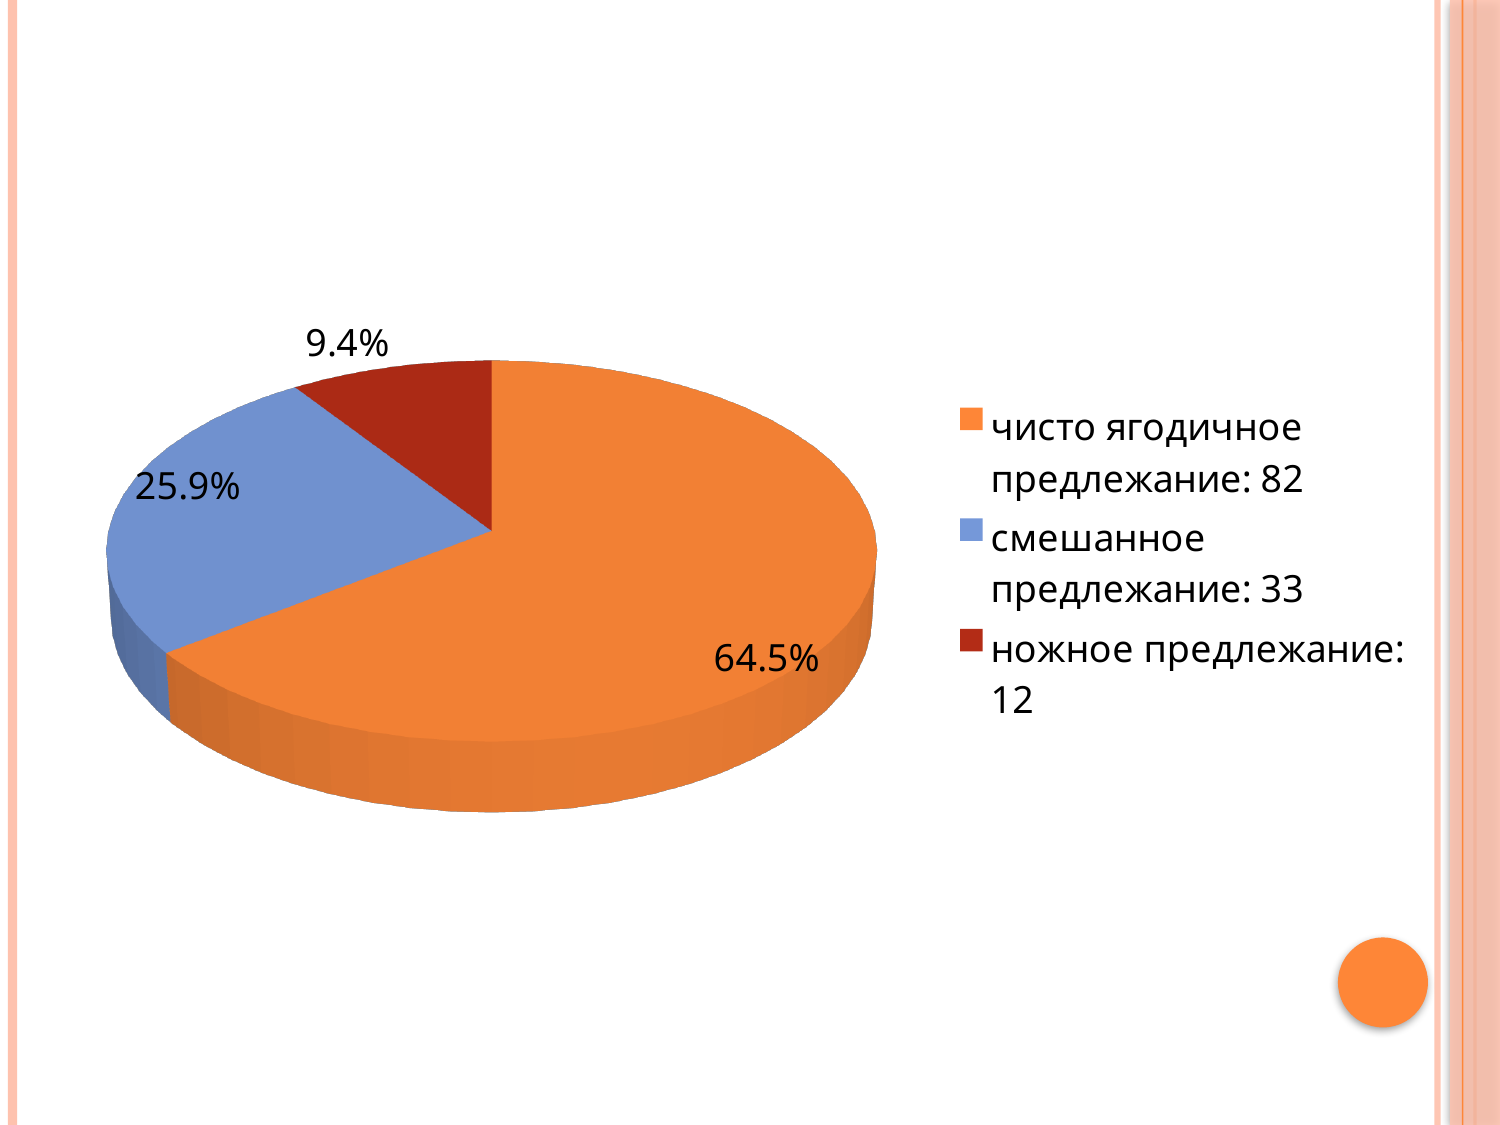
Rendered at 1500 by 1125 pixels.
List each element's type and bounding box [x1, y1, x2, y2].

chart [34, 34, 1431, 1091]
